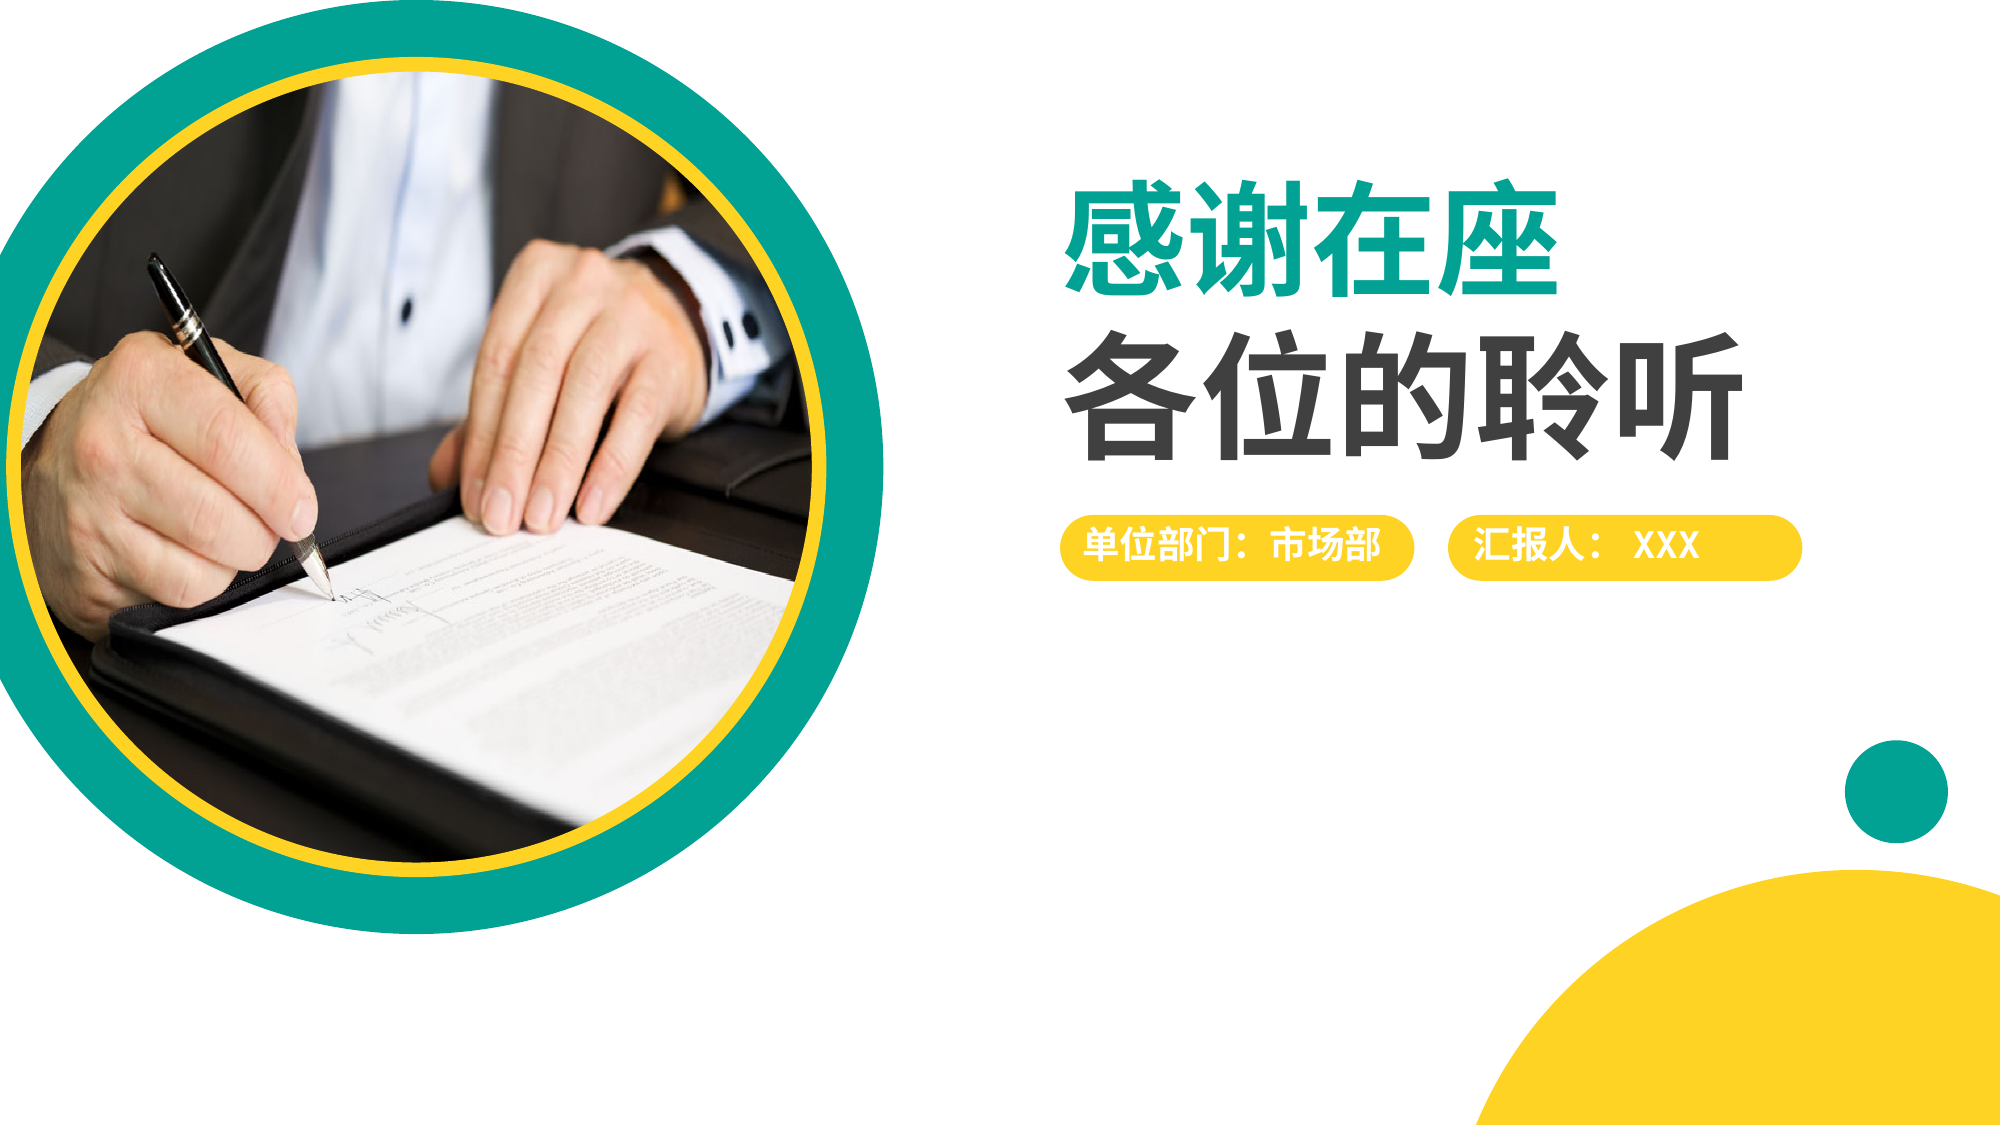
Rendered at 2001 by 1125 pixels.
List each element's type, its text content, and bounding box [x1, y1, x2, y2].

text_box [1843, 739, 1949, 845]
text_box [1060, 434, 1415, 581]
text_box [1447, 434, 1803, 581]
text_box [0, 0, 884, 935]
text_box [1474, 868, 2000, 1125]
text_box 感谢在座 各位的聆听 [1046, 73, 1765, 484]
